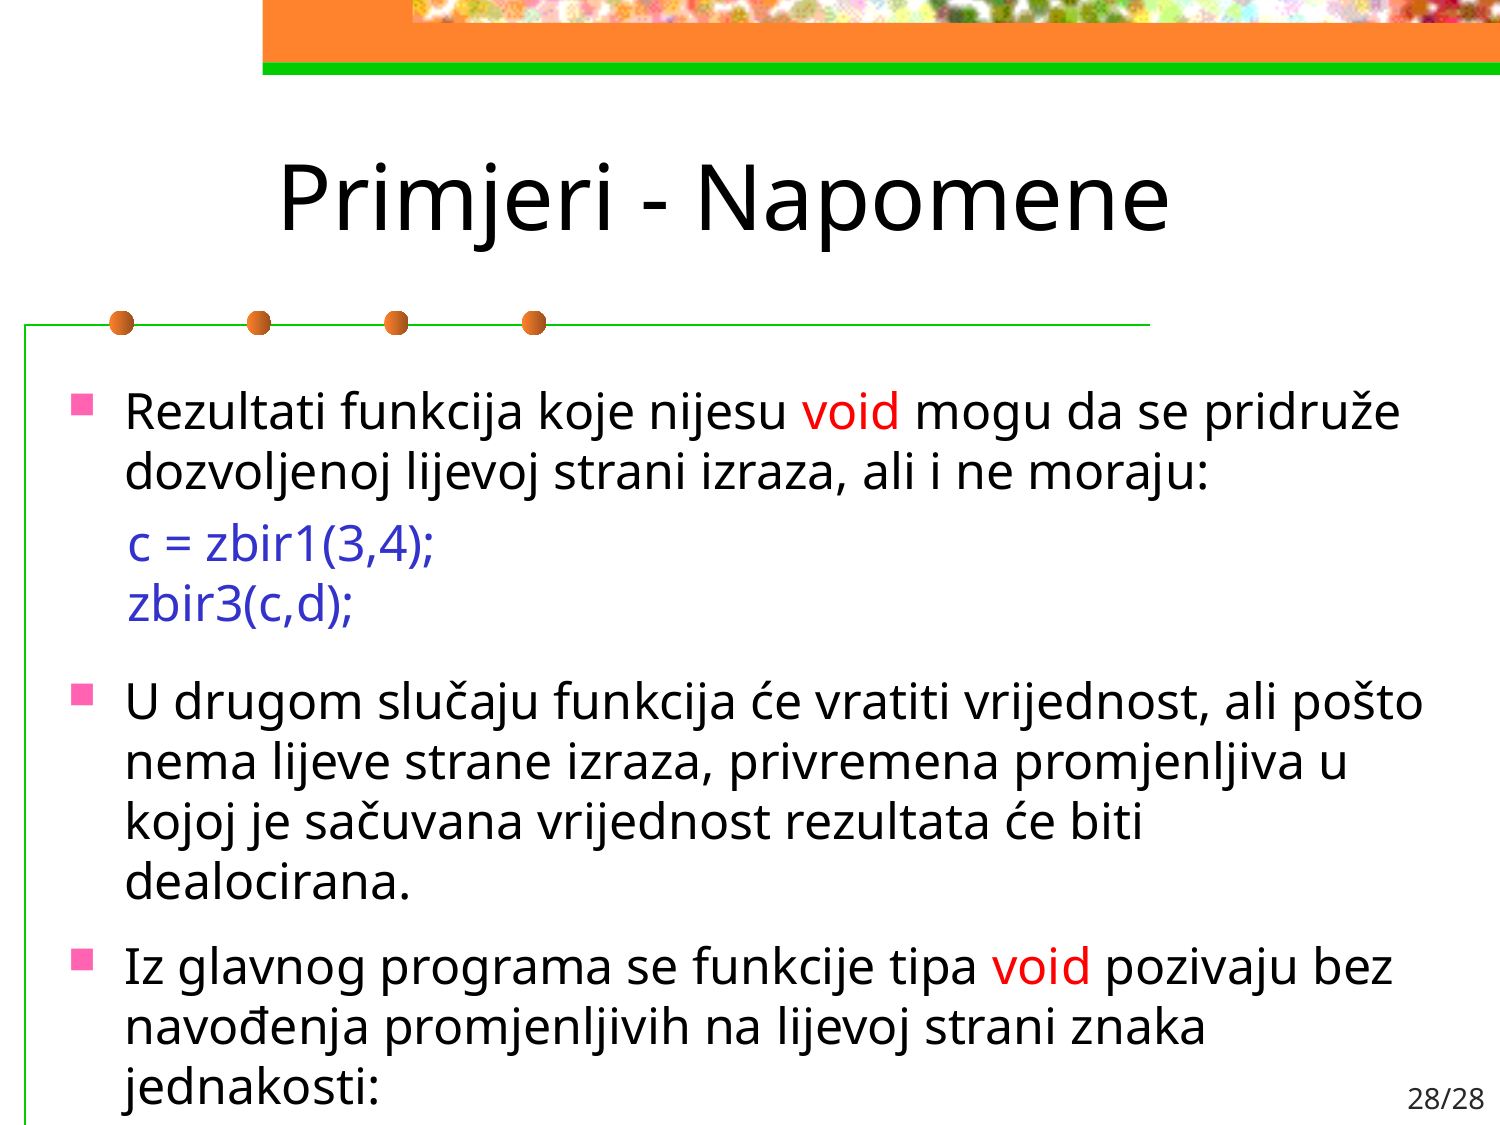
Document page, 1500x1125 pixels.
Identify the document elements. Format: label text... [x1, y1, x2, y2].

picture [412, 0, 1500, 23]
list Rezultati funkcija koje nijesu void mogu da se pridruže dozvoljenoj lijevoj strani izraza, ali i ne moraju: c = zbir1(3,4); zbir3(c,d); U drugom slučaju funkcija će vratiti vrijednost, ali pošto nema lijeve strane izraza, privremena promjenljiva u kojoj je sačuvana vrijednost rezultata će biti dealocirana. Iz glavnog programa se funkcije tipa void pozivaju bez navođenja promjenljivih na lijevoj strani znaka jednakosti: zbir2(5,c); [53, 371, 1459, 1083]
title Primjeri - Napomene [87, 99, 1363, 288]
text_box 28/28 [1374, 1072, 1500, 1123]
